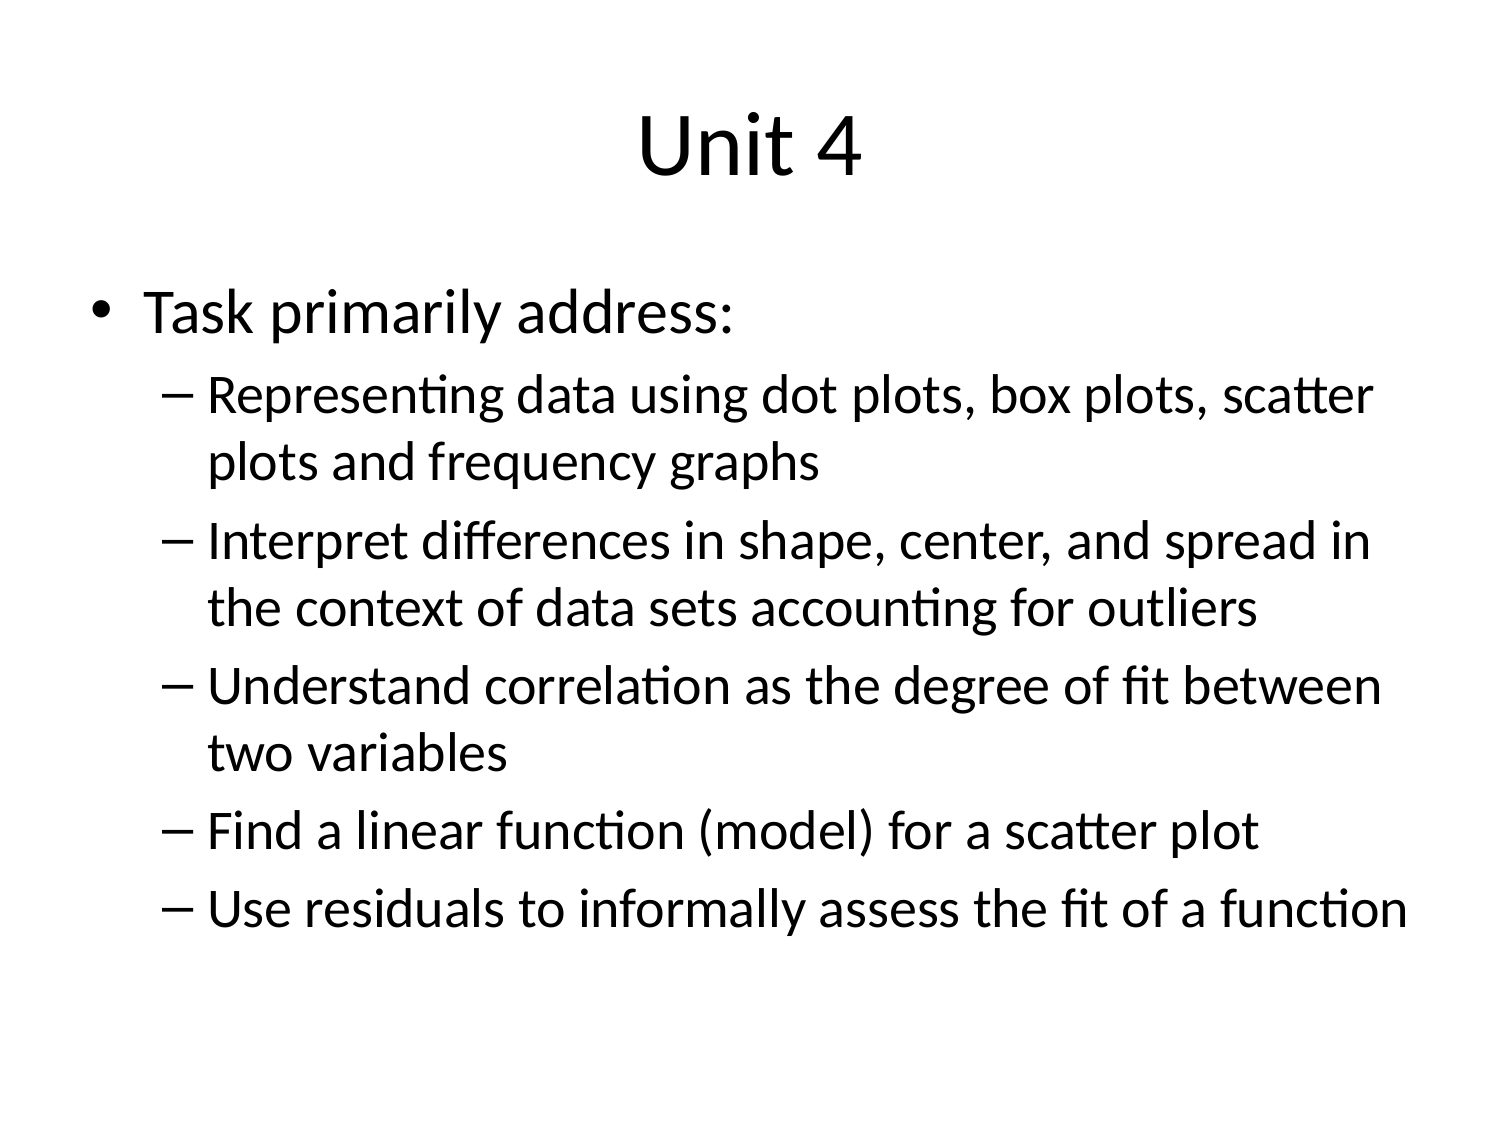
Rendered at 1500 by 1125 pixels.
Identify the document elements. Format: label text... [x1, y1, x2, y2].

list Task primarily address: Representing data using dot plots, box plots, scatter plots and frequency graphs Interpret differences in shape, center, and spread in the context of data sets accounting for outliers Understand correlation as the degree of fit between two variables Find a linear function (model) for a scatter plot Use residuals to informally assess the fit of a function [75, 262, 1425, 1005]
title Unit 4 [75, 45, 1425, 233]
